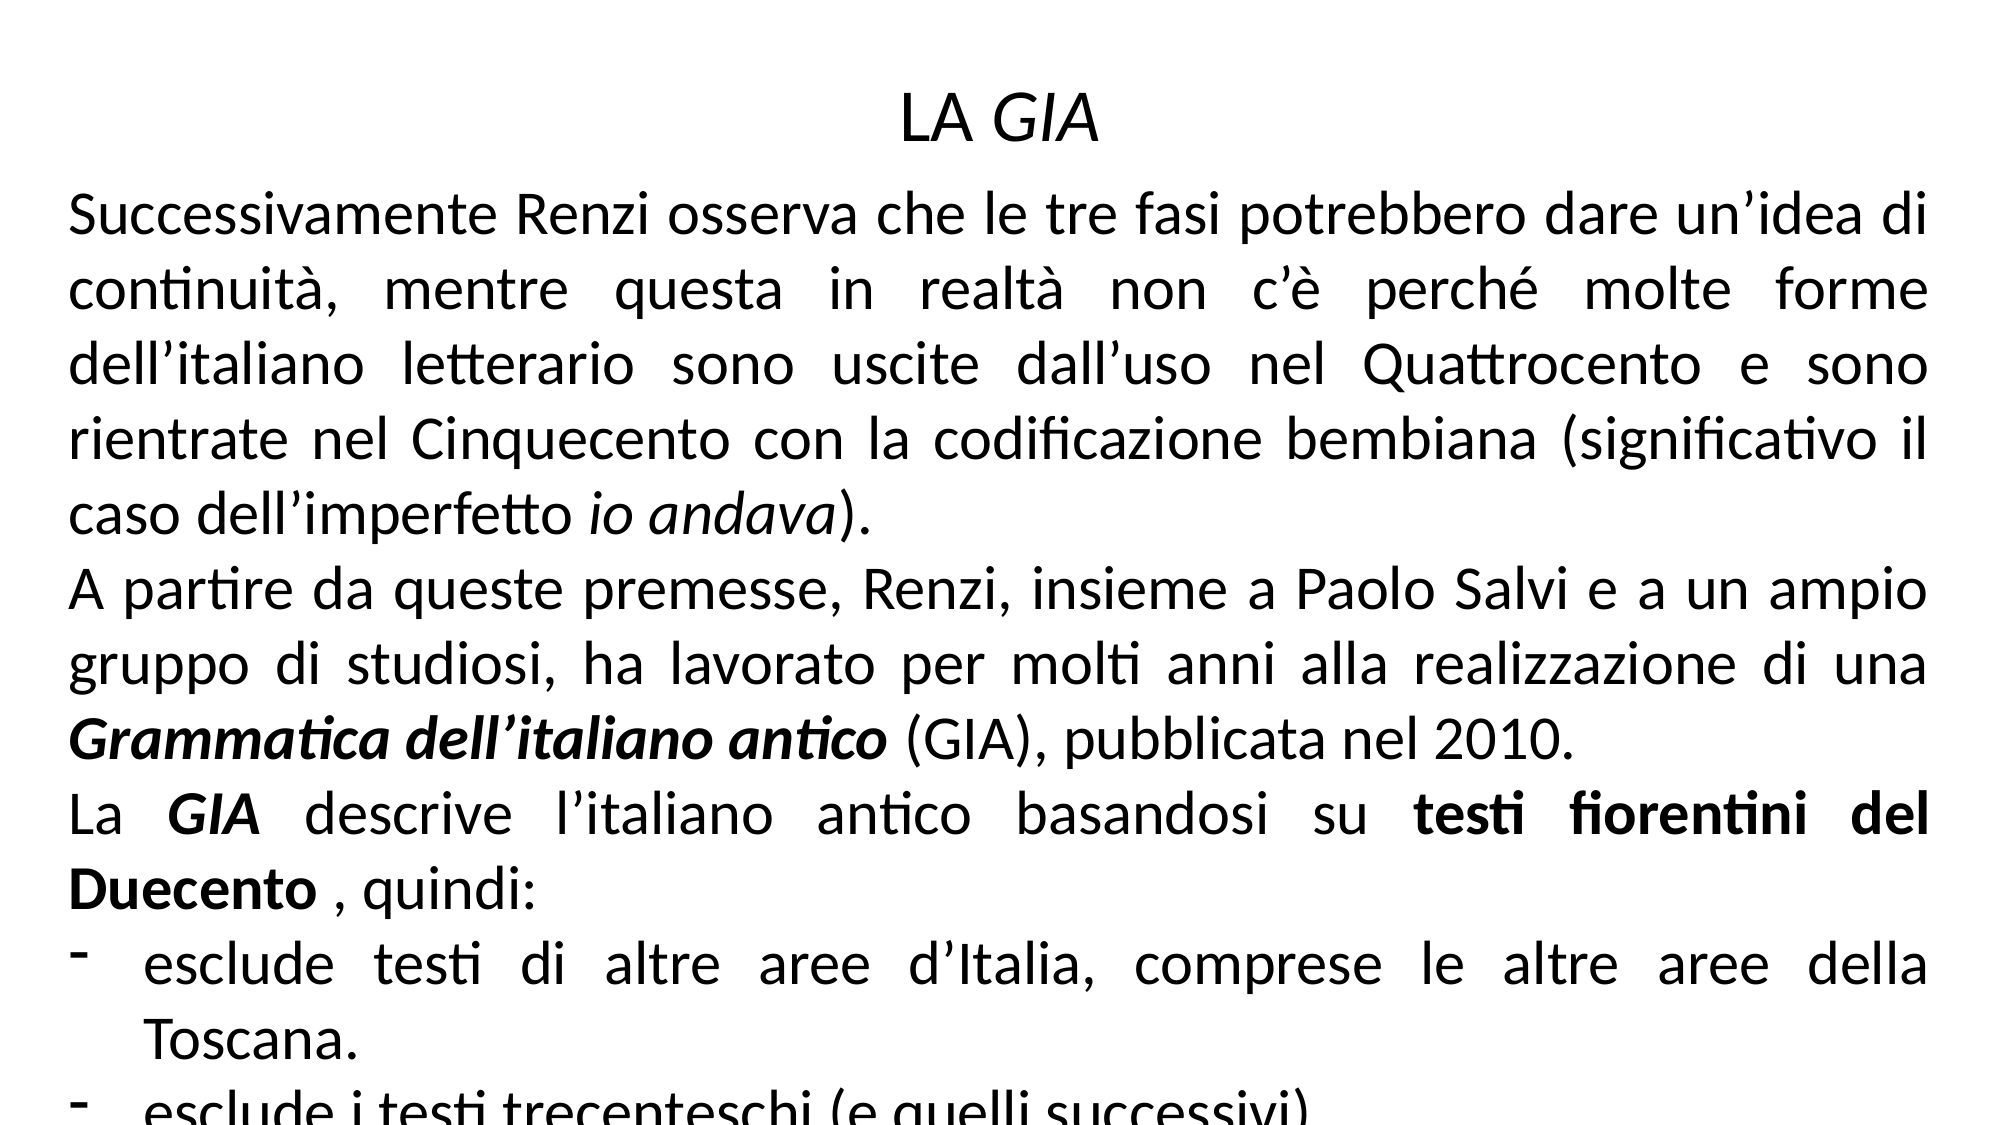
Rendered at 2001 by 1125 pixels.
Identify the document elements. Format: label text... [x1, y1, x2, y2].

text_box Successivamente Renzi osserva che le tre fasi potrebbero dare un’idea di continuità, mentre questa in realtà non c’è perché molte forme dell’italiano letterario sono uscite dall’uso nel Quattrocento e sono rientrate nel Cinquecento con la codificazione bembiana (significativo il caso dell’imperfetto io andava). A partire da queste premesse, Renzi, insieme a Paolo Salvi e a un ampio gruppo di studiosi, ha lavorato per molti anni alla realizzazione di una Grammatica dell’italiano antico (GIA), pubblicata nel 2010. La GIA descrive l’italiano antico basandosi su testi fiorentini del Duecento , quindi: esclude testi di altre aree d’Italia, comprese le altre aree della Toscana. esclude i testi trecenteschi (e quelli successivi). [53, 164, 1947, 1125]
text_box LA GIA [53, 58, 1947, 164]
